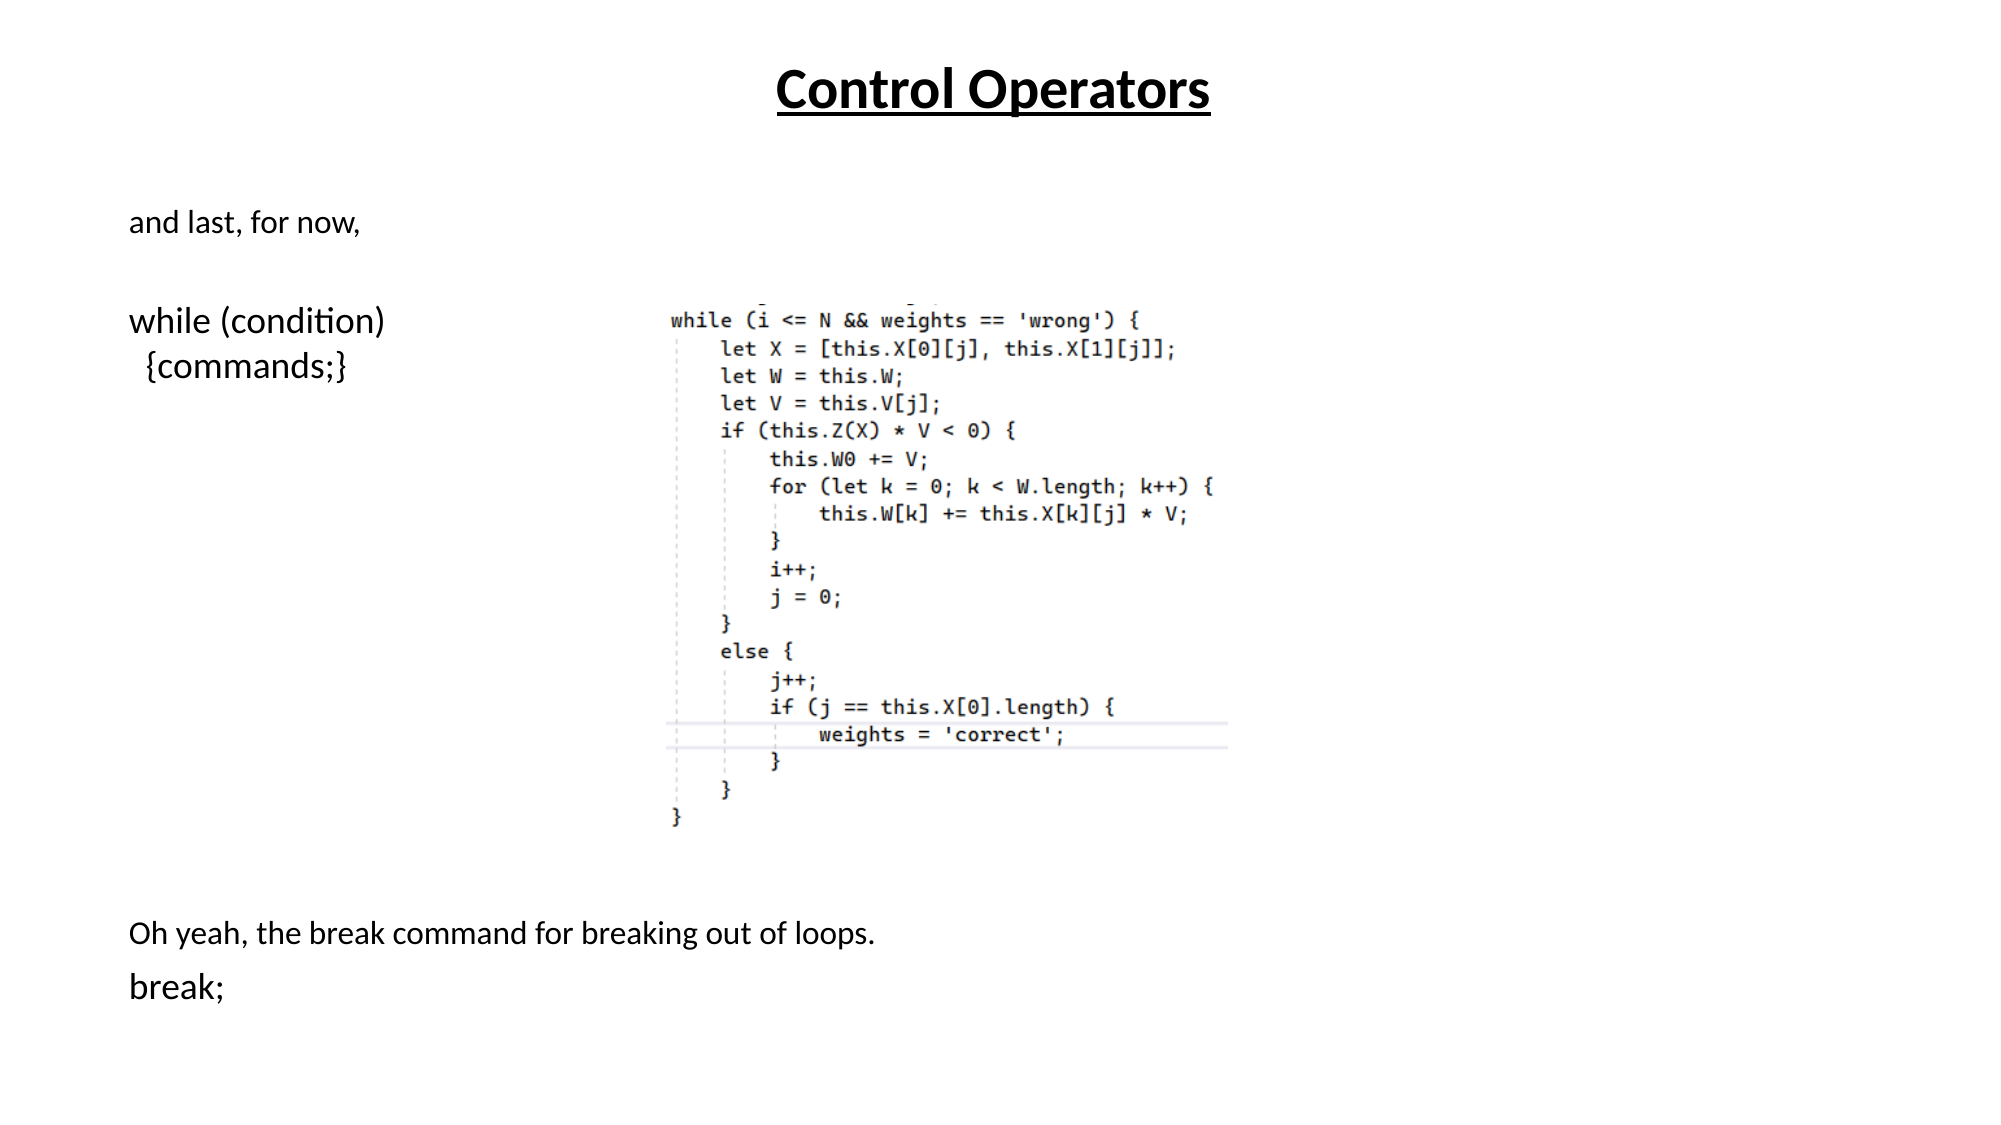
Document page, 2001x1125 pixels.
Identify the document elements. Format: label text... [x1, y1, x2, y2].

text_box and last, for now, [114, 193, 416, 248]
picture [666, 304, 1228, 840]
text_box while (condition) {commands;} [114, 288, 449, 394]
text_box break; [114, 959, 449, 1015]
text_box Control Operators [762, 42, 1270, 128]
text_box Oh yeah, the break command for breaking out of loops. [114, 903, 938, 959]
